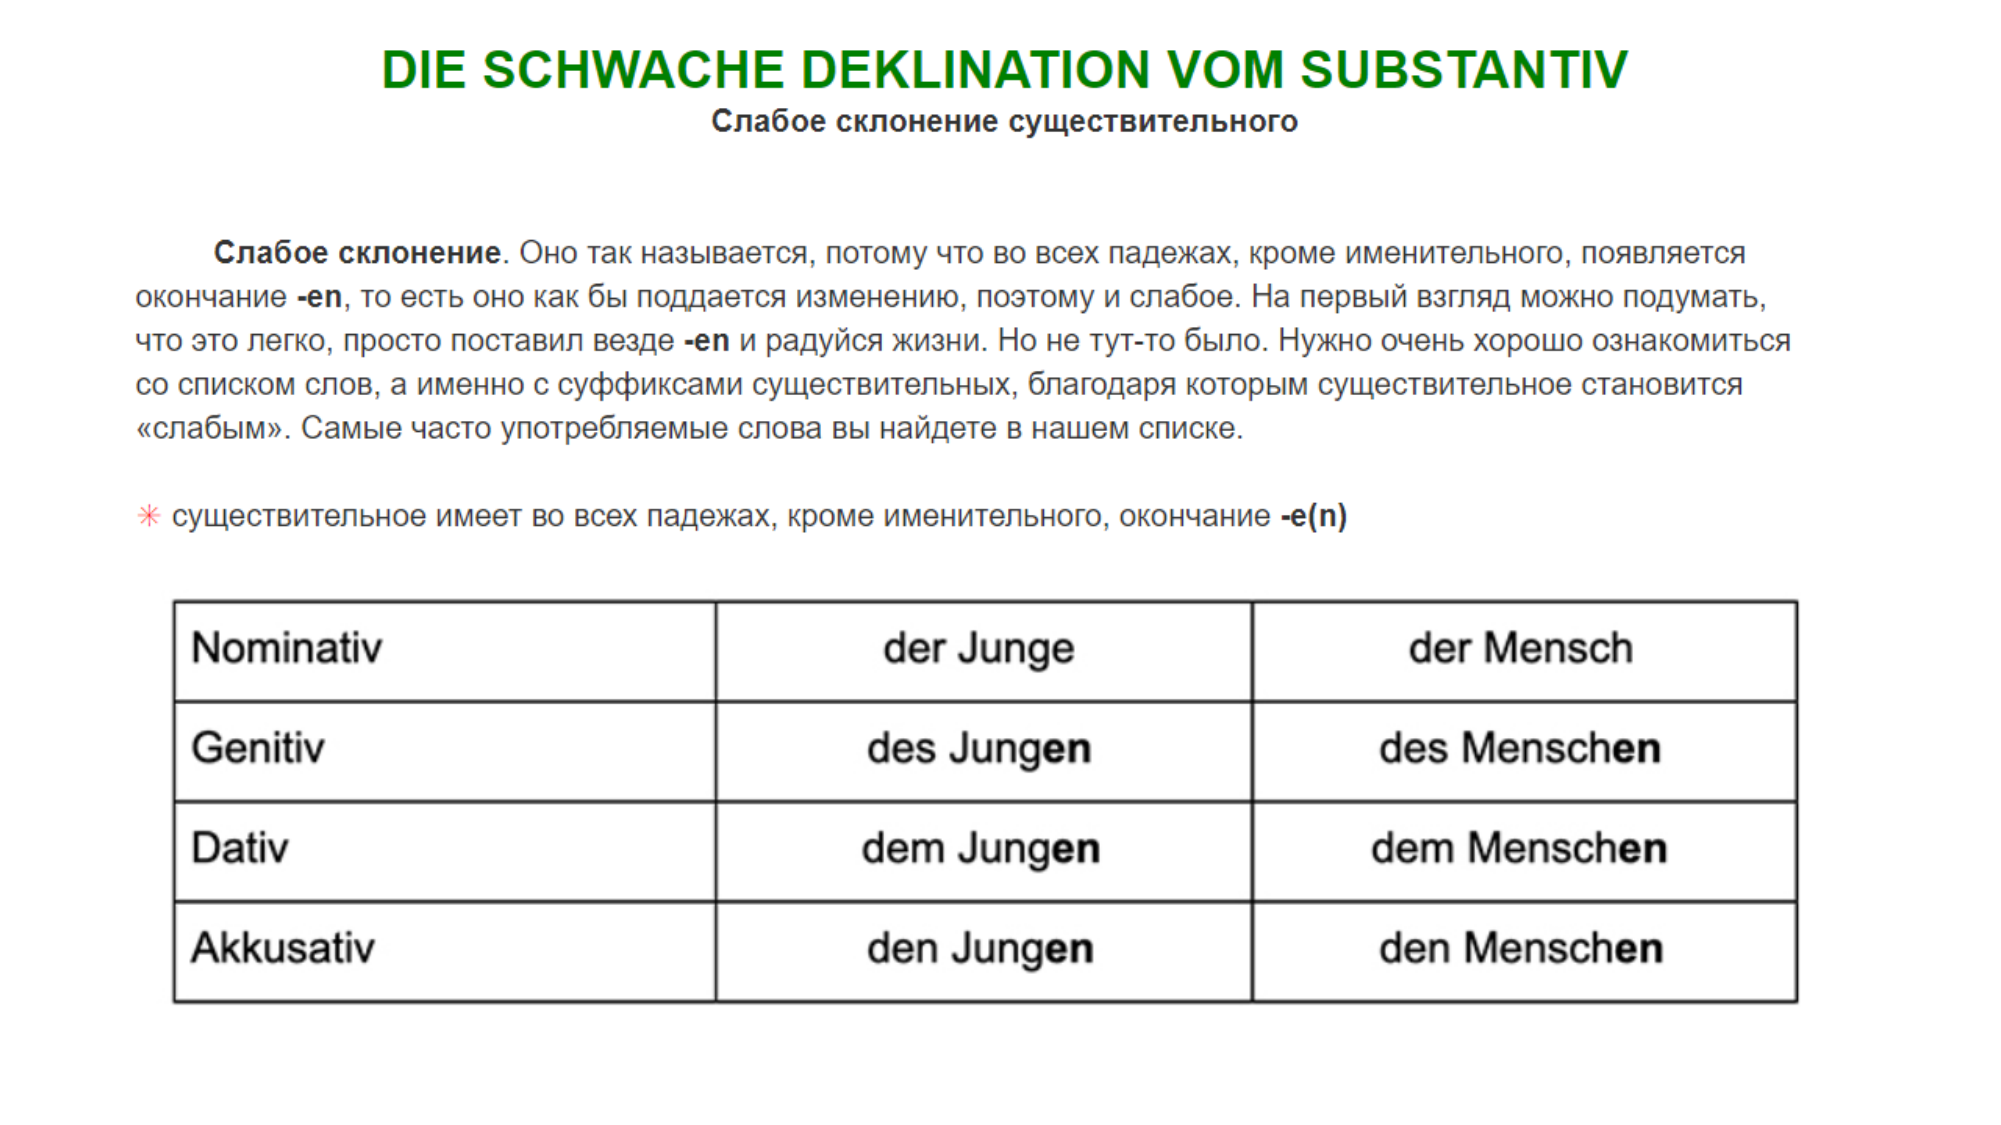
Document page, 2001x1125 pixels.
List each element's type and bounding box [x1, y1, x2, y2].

picture [88, 0, 1851, 1035]
